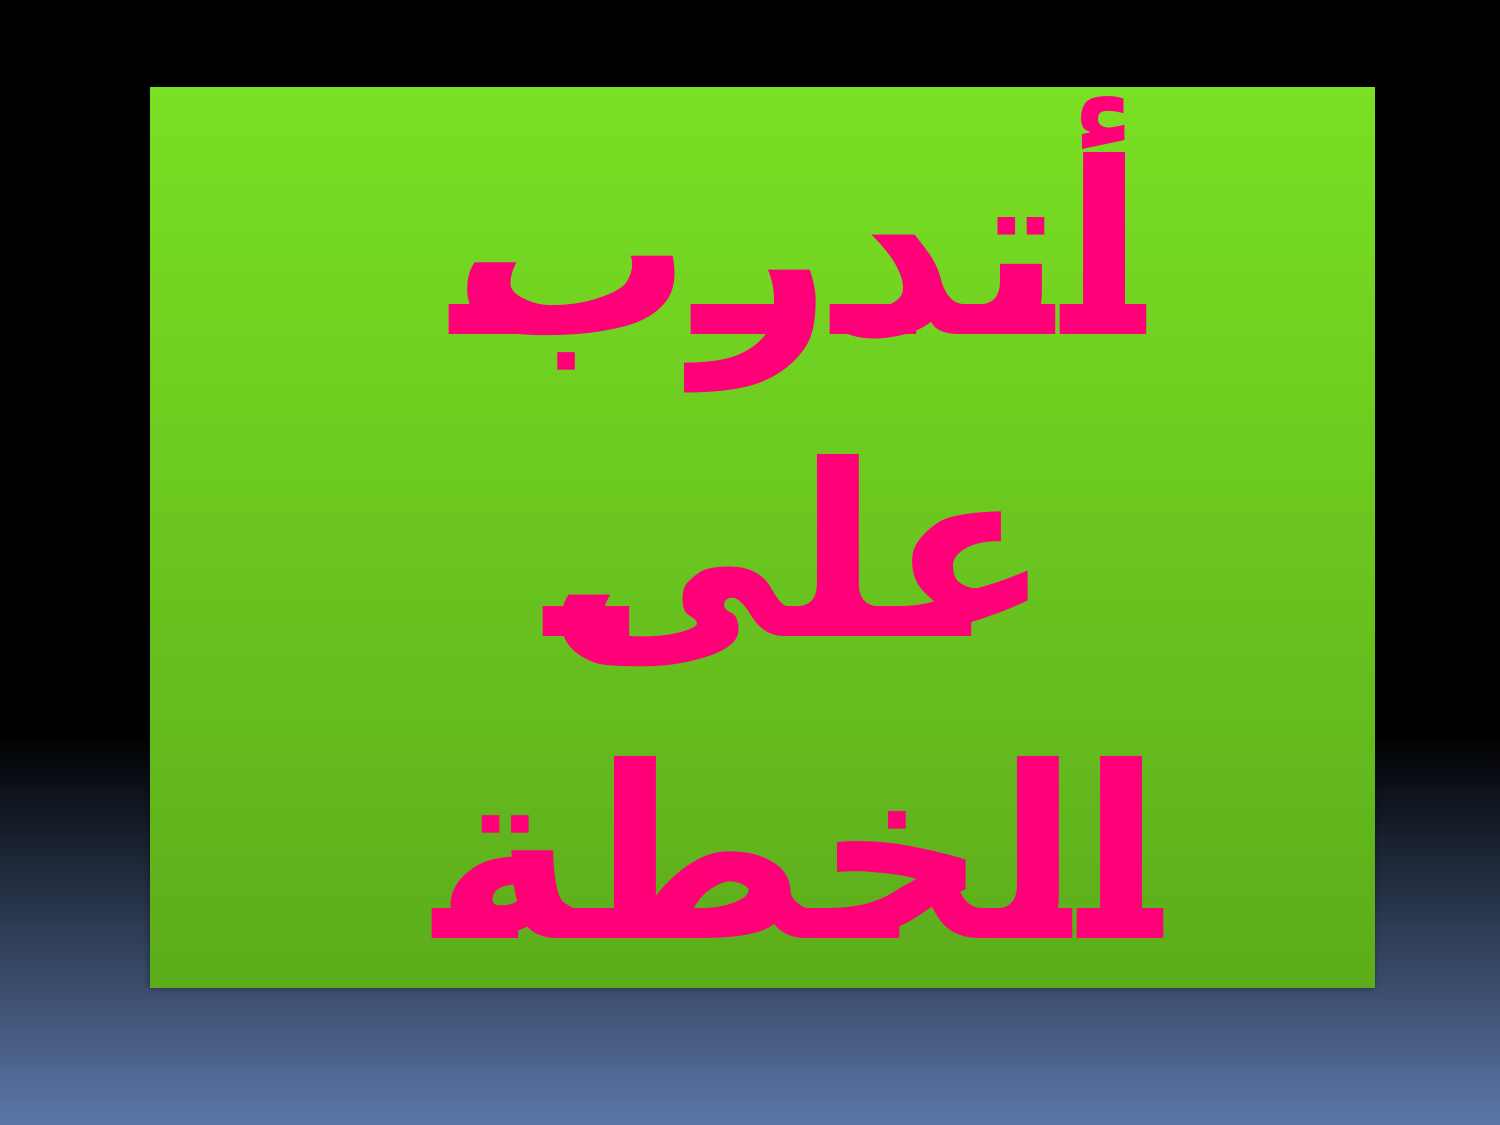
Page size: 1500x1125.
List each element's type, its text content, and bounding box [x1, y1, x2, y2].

text_box أتدرب على الخطة [150, 87, 1375, 988]
